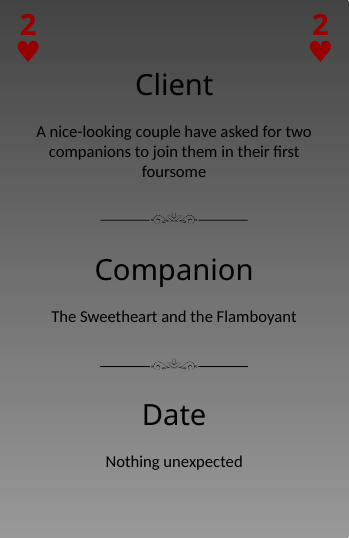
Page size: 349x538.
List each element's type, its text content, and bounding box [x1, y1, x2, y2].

picture [100, 180, 248, 255]
picture [100, 326, 248, 401]
text_box 2 ♥ [292, 0, 349, 69]
text_box Client A nice-looking couple have asked for two companions to join them in their first foursome Companion The Sweetheart and the Flamboyant Date Nothing unexpected [0, 0, 349, 538]
text_box 2 ♥ [0, 0, 57, 69]
